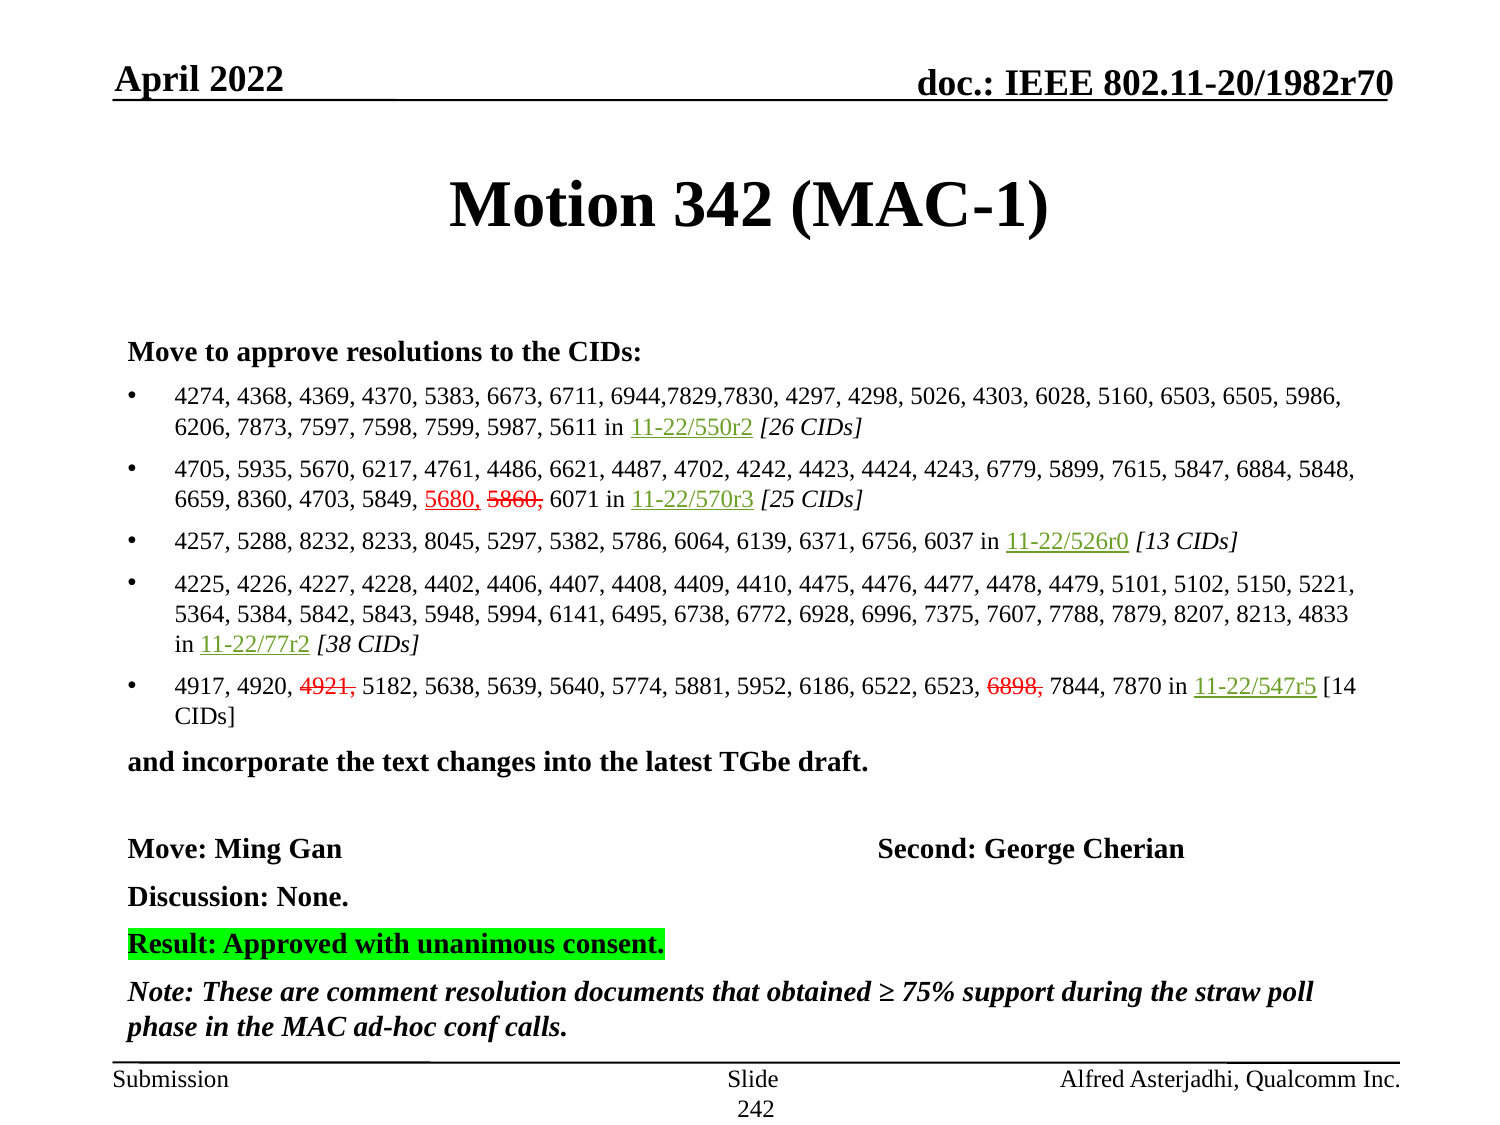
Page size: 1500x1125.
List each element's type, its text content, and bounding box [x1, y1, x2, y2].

title Motion 342 (MAC-1) [112, 112, 1388, 288]
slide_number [114, 54, 423, 100]
slide_number Slide 242 [712, 1061, 800, 1123]
list Move to approve resolutions to the CIDs: 4274, 4368, 4369, 4370, 5383, 6673, 6711, 6944,7829,7830, 4297, 4298, 5026, 4303, 6028, 5160, 6503, 6505, 5986, 6206, 7873, 7597, 7598, 7599, 5987, 5611 in 11-22/550r2 [26 CIDs] 4705, 5935, 5670, 6217, 4761, 4486, 6621, 4487, 4702, 4242, 4423, 4424, 4243, 6779, 5899, 7615, 5847, 6884, 5848, 6659, 8360, 4703, 5849, 5680, 5860, 6071 in 11-22/570r3 [25 CIDs] 4257, 5288, 8232, 8233, 8045, 5297, 5382, 5786, 6064, 6139, 6371, 6756, 6037 in 11-22/526r0 [13 CIDs] 4225, 4226, 4227, 4228, 4402, 4406, 4407, 4408, 4409, 4410, 4475, 4476, 4477, 4478, 4479, 5101, 5102, 5150, 5221, 5364, 5384, 5842, 5843, 5948, 5994, 6141, 6495, 6738, 6772, 6928, 6996, 7375, 7607, 7788, 7879, 8207, 8213, 4833 in 11-22/77r2 [38 CIDs] 4917, 4920, 4921, 5182, 5638, 5639, 5640, 5774, 5881, 5952, 6186, 6522, 6523, 6898, 7844, 7870 in 11-22/547r5 [14 CIDs] and incorporate the text changes into the latest TGbe draft. Move: Ming Gan Second: George Cherian Discussion: None. Result: Approved with unanimous consent. Note: These are comment resolution documents that obtained ≥ 75% support during the straw poll phase in the MAC ad-hoc conf calls. [112, 324, 1388, 1063]
footer Alfred Asterjadhi, Qualcomm Inc. [878, 1061, 1402, 1093]
